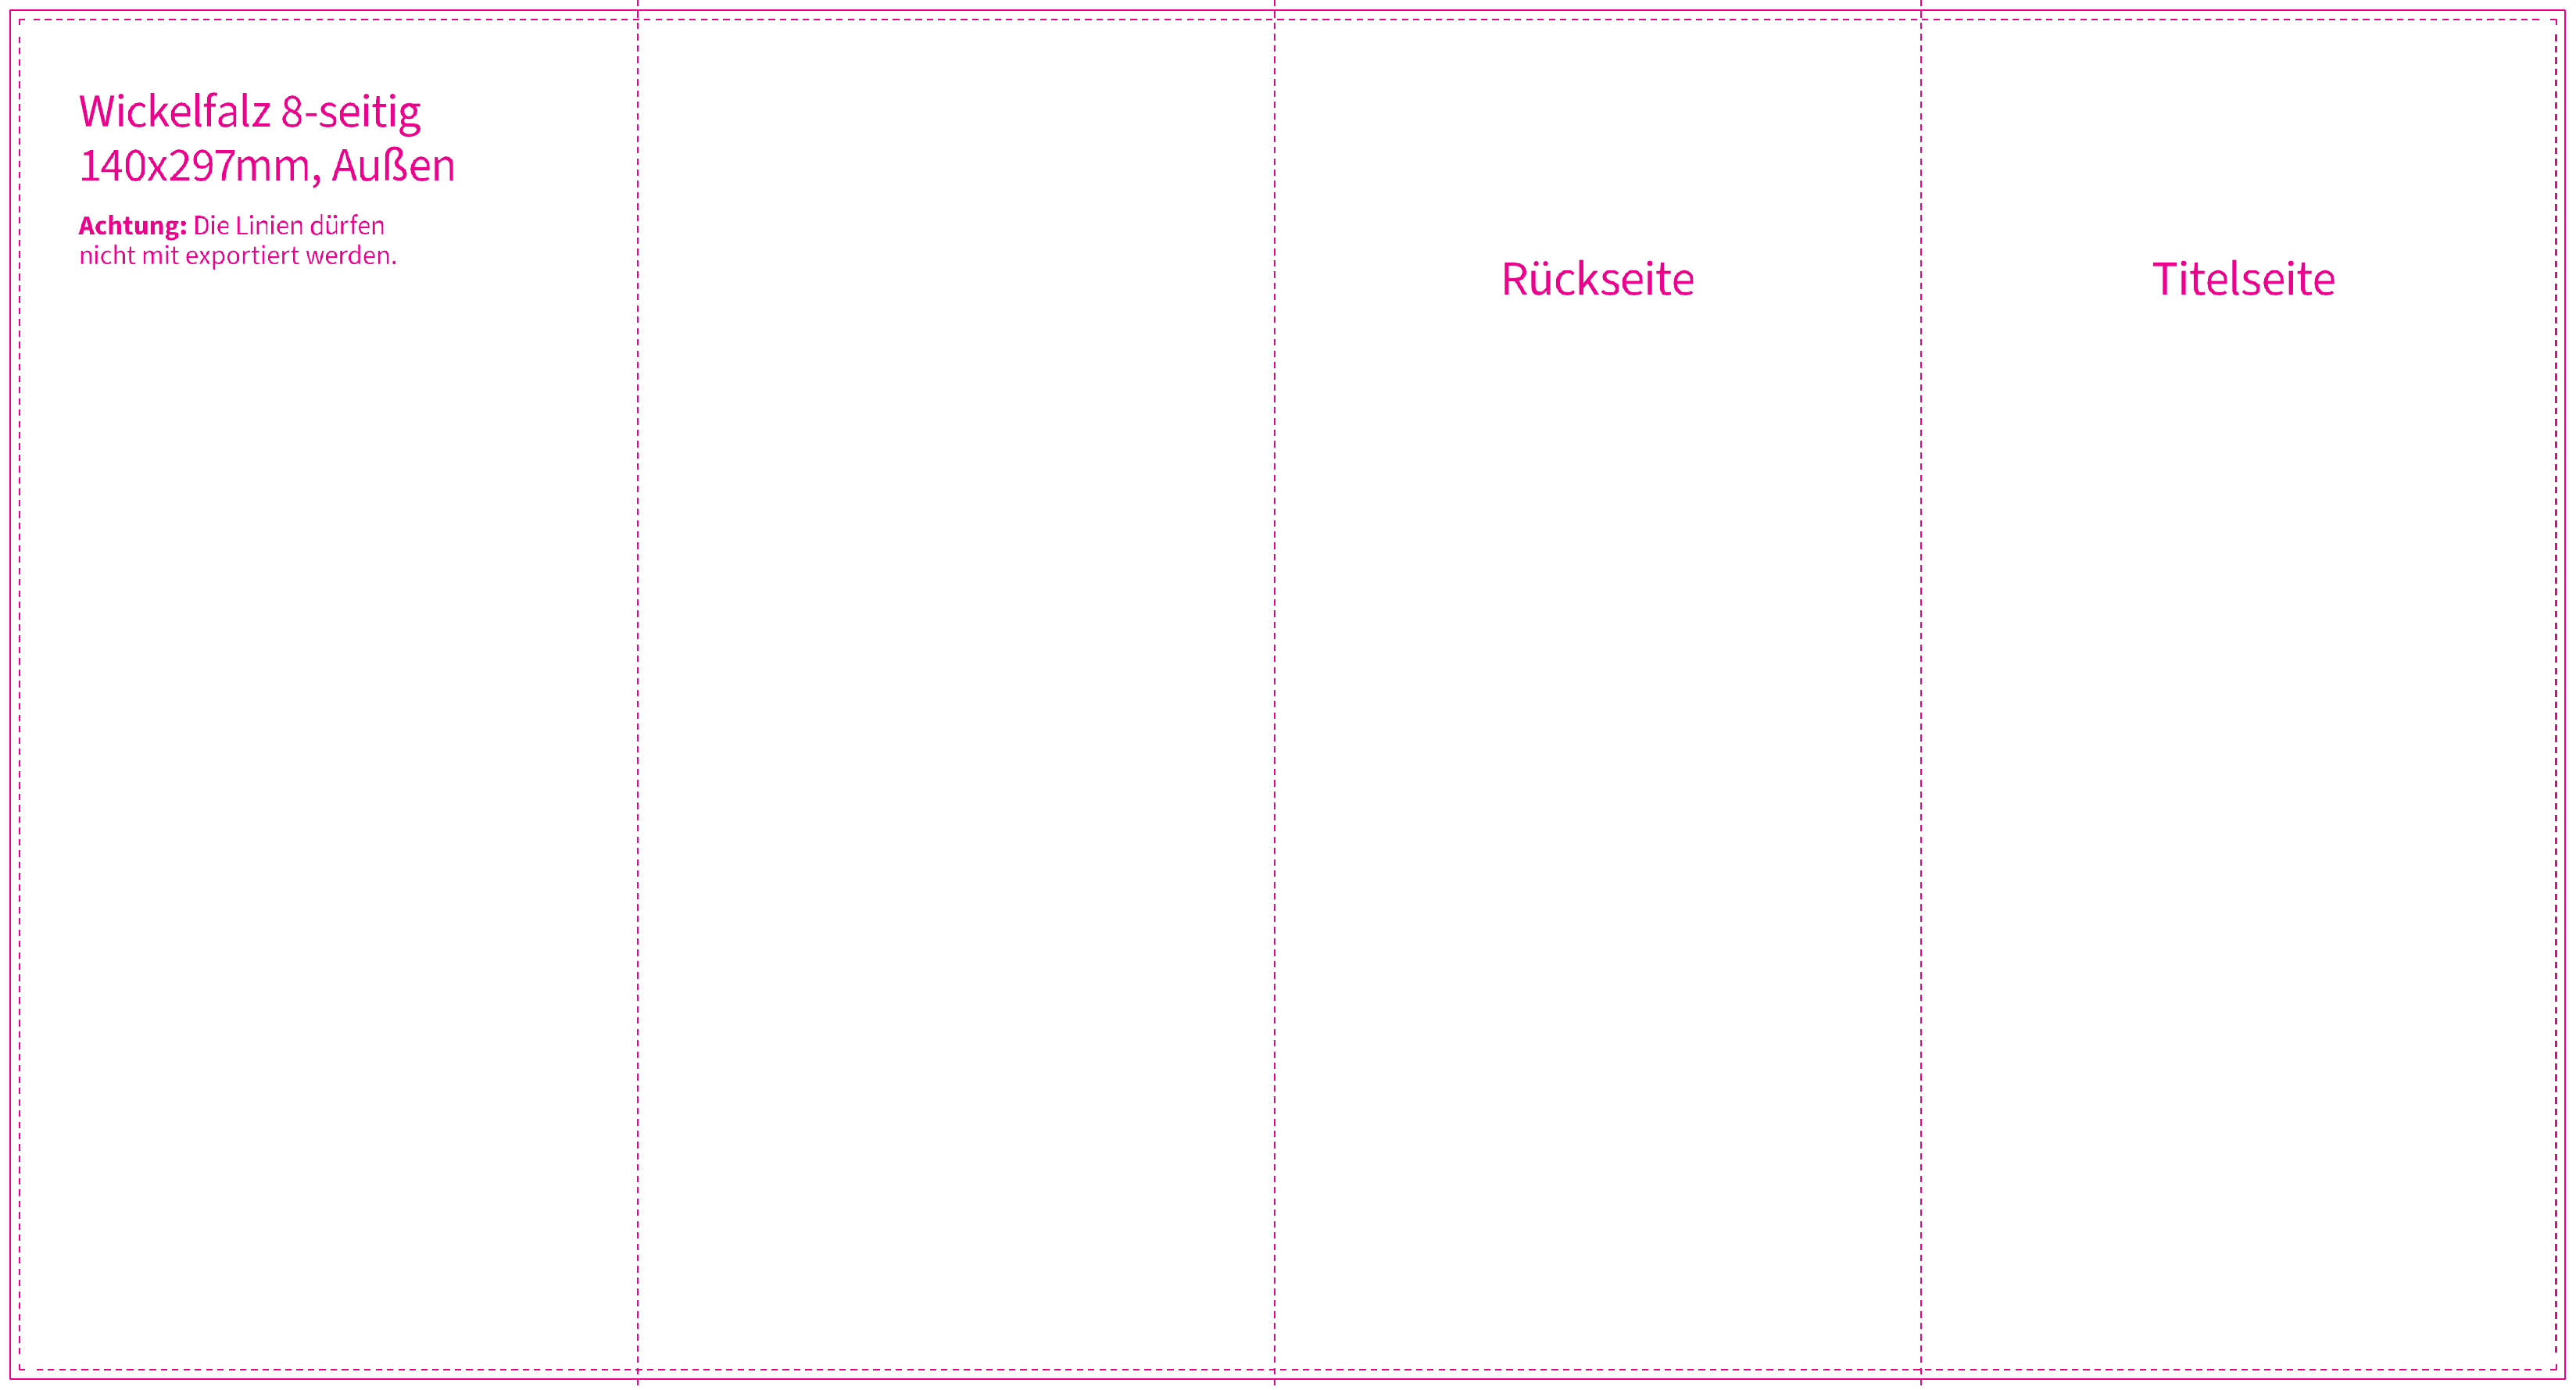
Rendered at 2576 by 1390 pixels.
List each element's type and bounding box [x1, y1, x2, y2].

text_box [1504, 259, 1694, 296]
text_box [281, 93, 421, 138]
text_box [81, 149, 270, 181]
text_box [276, 156, 320, 189]
text_box [242, 92, 270, 127]
text_box [19, 19, 25, 25]
text_box [2550, 1363, 2556, 1370]
text_box [77, 214, 396, 270]
text_box [79, 92, 237, 127]
text_box [331, 149, 379, 181]
text_box [19, 1363, 25, 1370]
text_box [385, 146, 453, 181]
text_box [2550, 19, 2556, 25]
text_box [2152, 259, 2334, 296]
